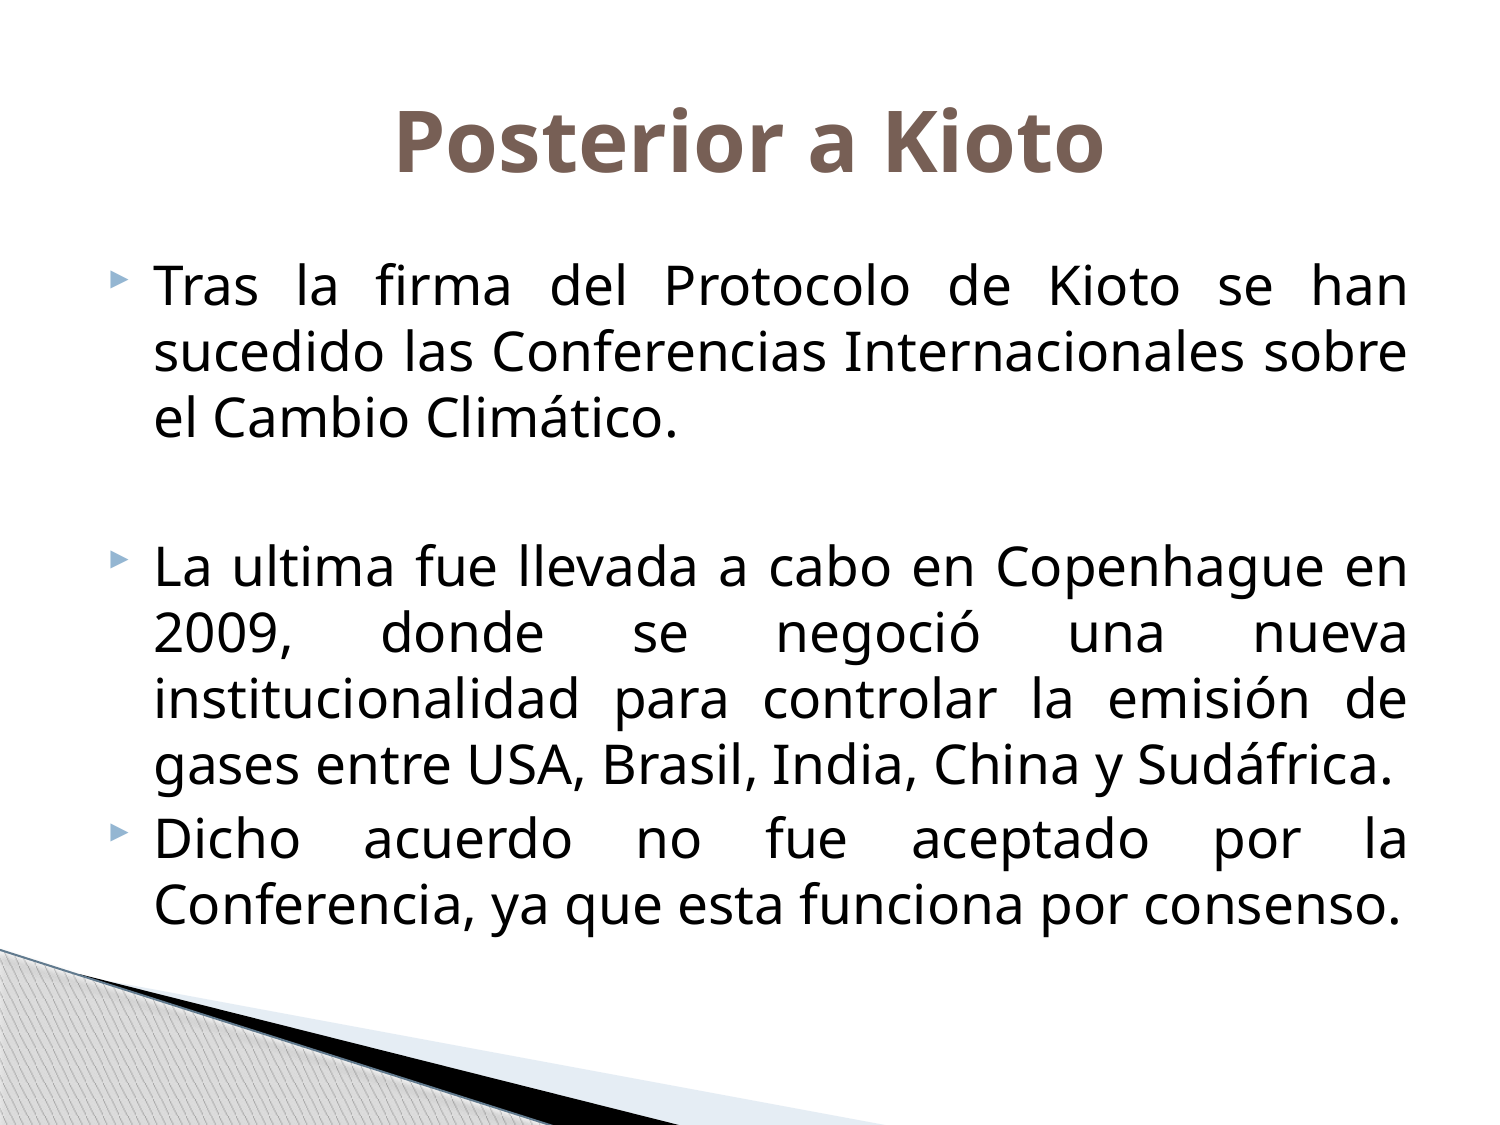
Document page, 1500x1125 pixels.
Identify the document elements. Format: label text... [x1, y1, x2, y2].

list Tras la firma del Protocolo de Kioto se han sucedido las Conferencias Internacionales sobre el Cambio Climático. La ultima fue llevada a cabo en Copenhague en 2009, donde se negoció una nueva institucionalidad para controlar la emisión de gases entre USA, Brasil, India, China y Sudáfrica. Dicho acuerdo no fue aceptado por la Conferencia, ya que esta funciona por consenso. [75, 243, 1425, 986]
title Posterior a Kioto [75, 45, 1425, 233]
